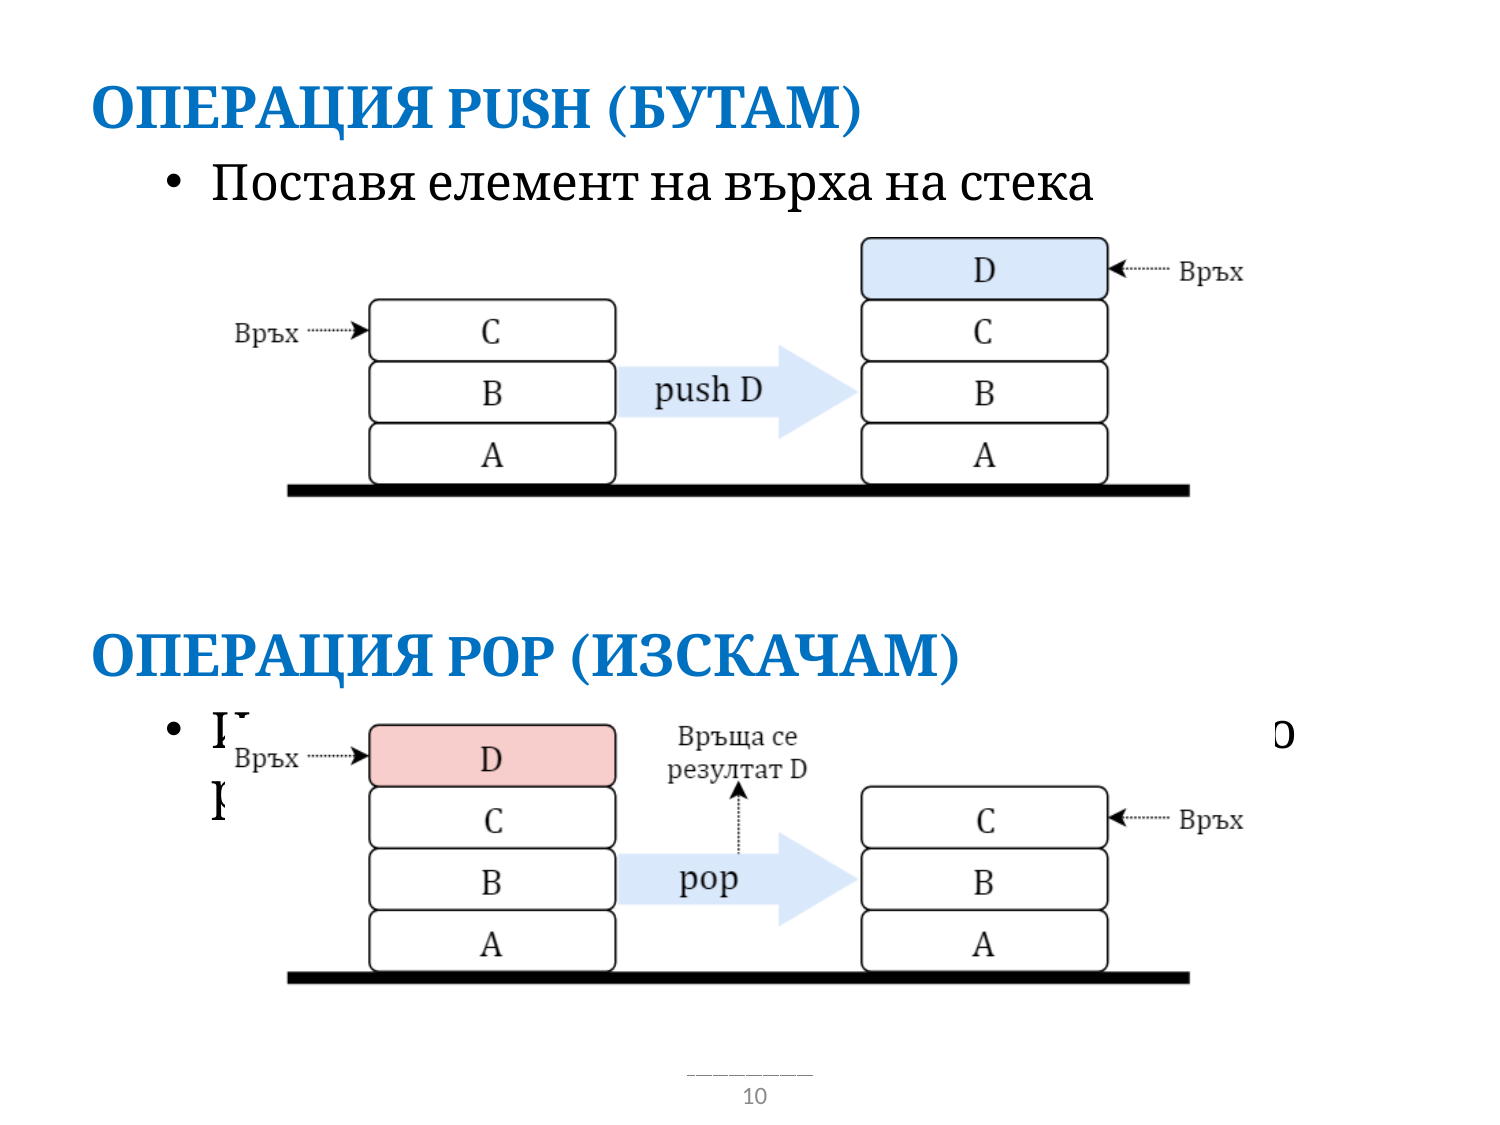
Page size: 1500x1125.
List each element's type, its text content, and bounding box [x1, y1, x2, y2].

picture [224, 717, 1276, 988]
list Операция push (бутам) Поставя елемент на върха на стека Операция pop (изскачам) Извлича елемент от върха и го връща като резултат [75, 62, 1450, 1063]
slide_number 10 [579, 1065, 930, 1125]
picture [224, 237, 1276, 501]
